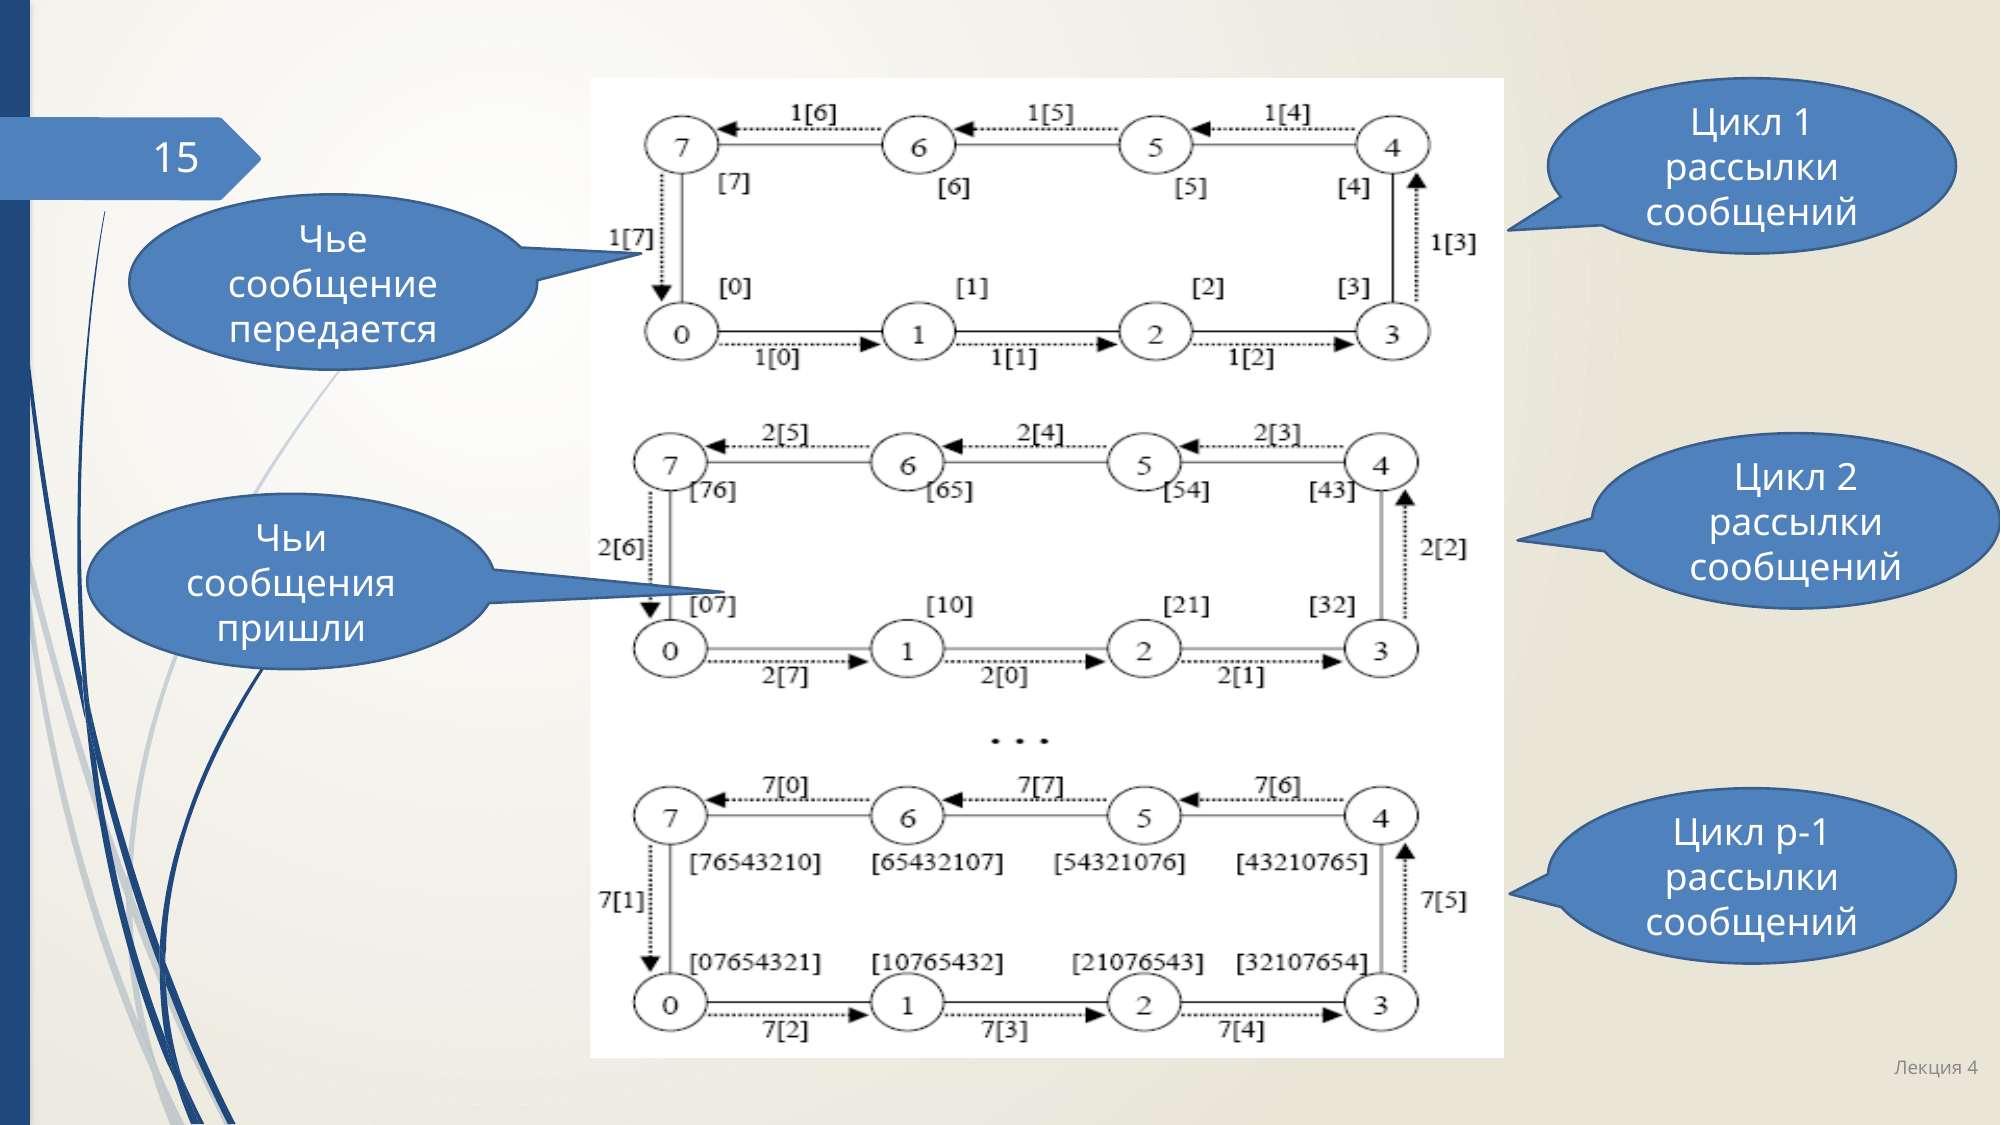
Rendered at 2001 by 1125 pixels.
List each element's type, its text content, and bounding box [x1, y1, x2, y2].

picture [590, 77, 1505, 1058]
footer Лекция 4 [1879, 1038, 2000, 1099]
text_box Цикл 2 рассылки сообщений [1516, 431, 2000, 610]
text_box Чьи сообщения пришли [85, 492, 585, 671]
text_box Цикл p-1 рассылки сообщений [1508, 786, 1958, 965]
slide_number 15 [87, 129, 216, 190]
text_box Чье сообщение передается [127, 193, 585, 371]
text_box Цикл 1 рассылки сообщений [1507, 76, 1958, 255]
